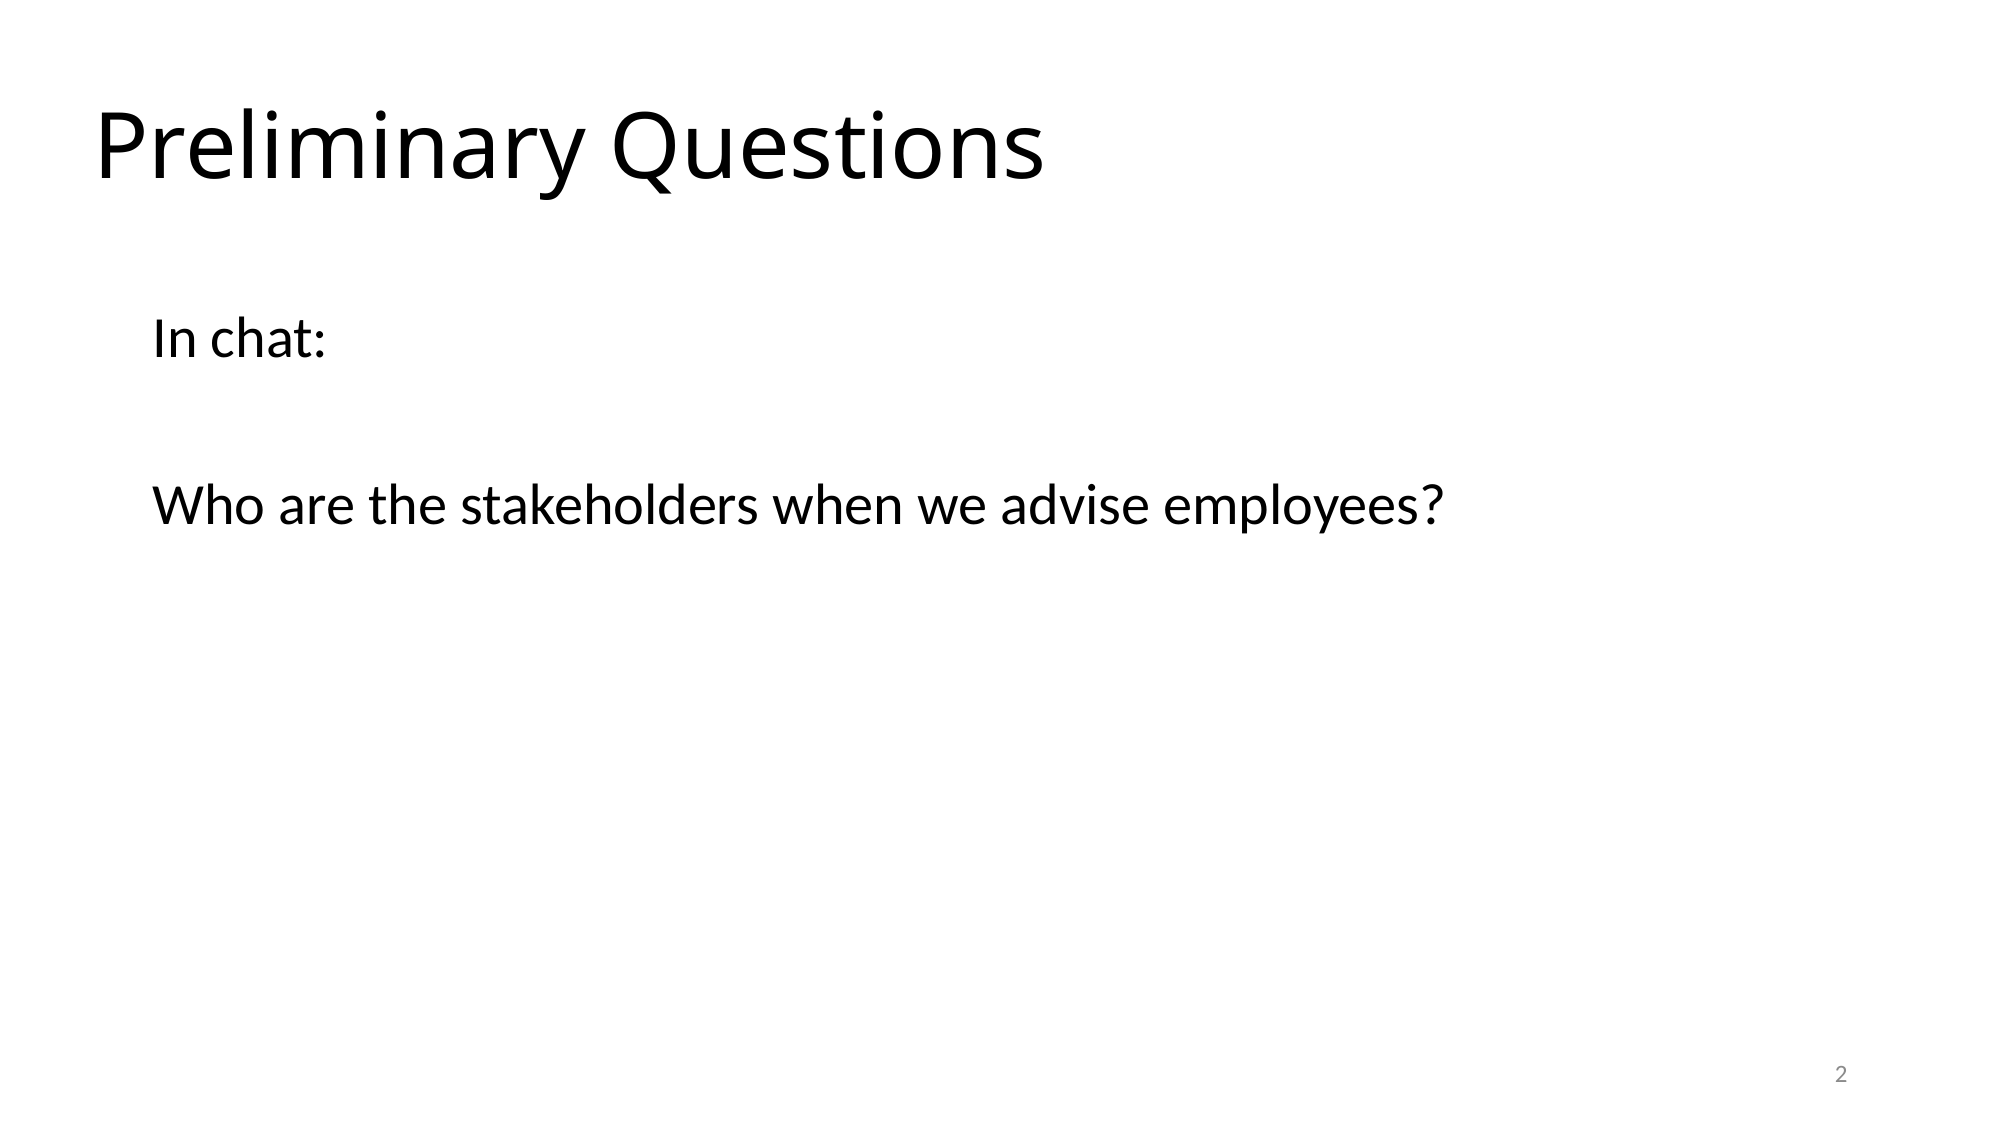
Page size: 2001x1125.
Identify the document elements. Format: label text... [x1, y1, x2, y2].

slide_number 2 [1412, 1042, 1863, 1103]
list In chat: Who are the stakeholders when we advise employees? [137, 299, 1863, 1014]
title Preliminary Questions [78, 40, 1804, 258]
